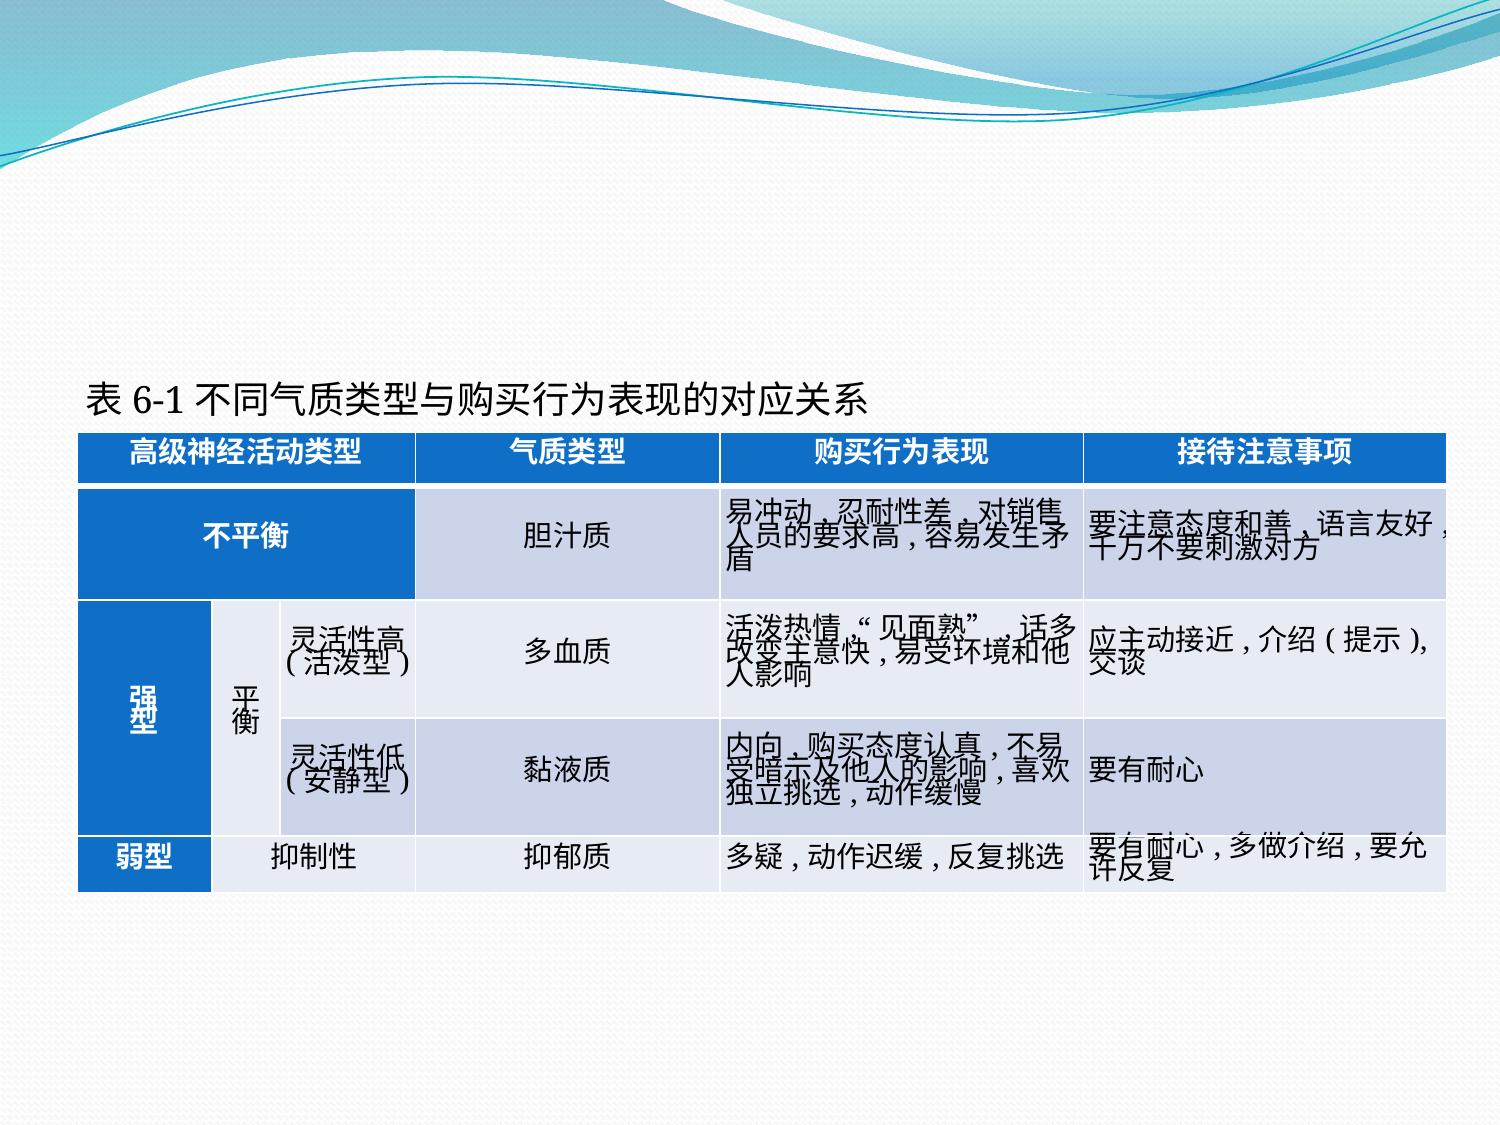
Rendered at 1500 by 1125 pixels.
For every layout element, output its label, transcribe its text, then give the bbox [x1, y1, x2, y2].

table_cell 灵活性低 (安静型) [281, 719, 415, 835]
table_cell 胆汁质 [416, 489, 719, 599]
table_cell 不平衡 [78, 489, 415, 599]
text_box 表6-1不同气质类型与购买行为表现的对应关系 [70, 368, 886, 429]
table_cell 多血质 [416, 601, 719, 717]
table_cell 平 衡 [213, 601, 279, 835]
table_cell 易冲动,忍耐性差,对销售人员的要求高,容易发生矛盾 [721, 489, 1083, 599]
table_header 接待注意事项 [1084, 433, 1446, 483]
table_cell 灵活性高 (活泼型) [281, 601, 415, 717]
table_header 气质类型 [416, 433, 719, 483]
table_cell 抑制性 [213, 837, 415, 892]
table_cell 弱型 [78, 837, 211, 892]
table_cell 要有耐心 [1084, 719, 1446, 835]
table_cell 活泼热情,“见面熟”,话多改变主意快,易受环境和他人影响 [721, 601, 1083, 717]
table_cell 要注意态度和善,语言友好,千万不要刺激对方 [1084, 489, 1446, 599]
table_cell 多疑,动作迟缓,反复挑选 [721, 837, 1083, 892]
table_cell 要有耐心,多做介绍,要允许反复 [1084, 837, 1446, 892]
table_header 高级神经活动类型 [78, 433, 415, 483]
table_cell 强 型 [78, 601, 211, 835]
table_cell 应主动接近,介绍(提示),交谈 [1084, 601, 1446, 717]
table_header 购买行为表现 [721, 433, 1083, 483]
table_cell 抑郁质 [416, 837, 719, 892]
table_cell 黏液质 [416, 719, 719, 835]
table_cell 内向,购买态度认真,不易受暗示及他人的影响,喜欢独立挑选,动作缓慢 [721, 719, 1083, 835]
